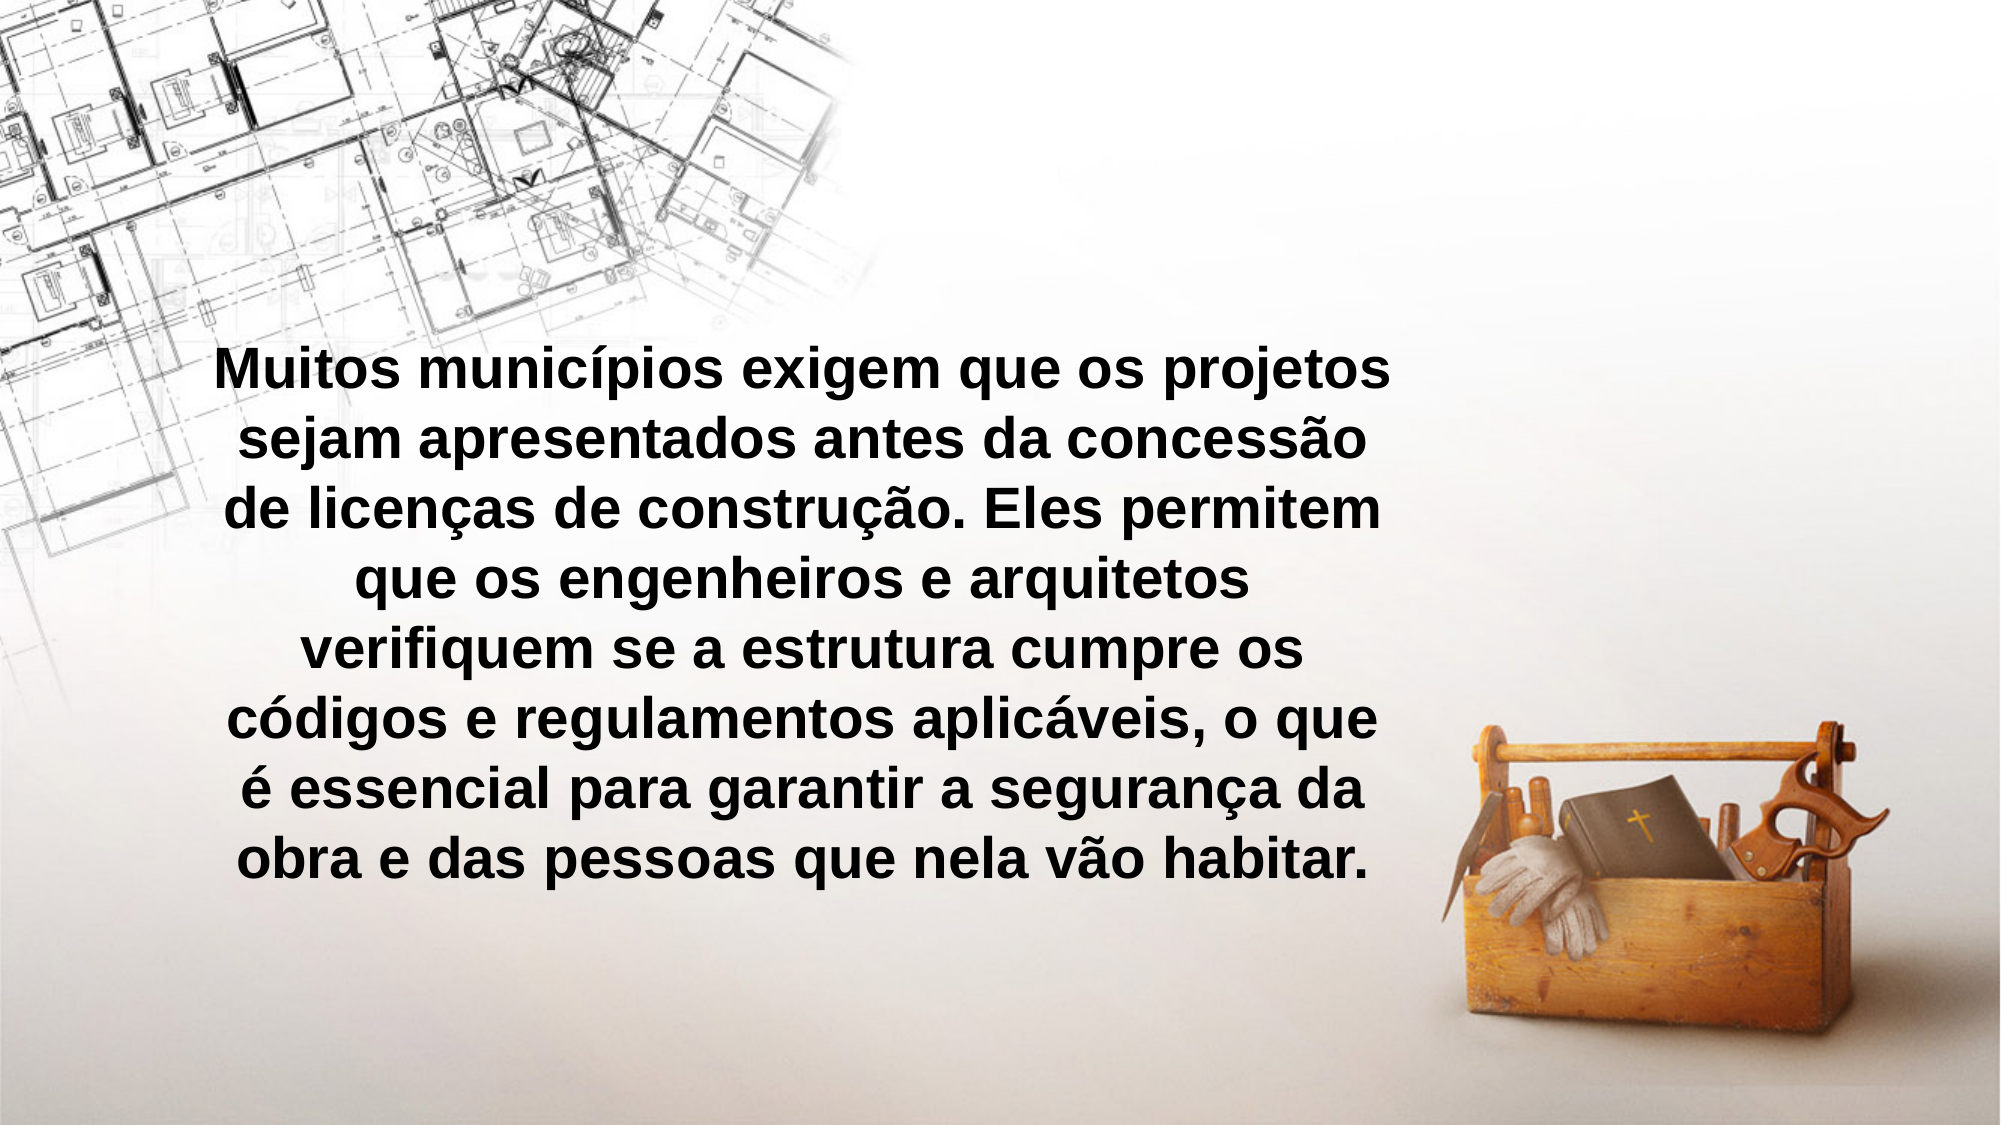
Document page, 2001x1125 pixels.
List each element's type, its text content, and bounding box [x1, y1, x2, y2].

picture [0, 0, 2001, 1125]
text_box Muitos municípios exigem que os projetos sejam apresentados antes da concessão de licenças de construção. Eles permitem que os engenheiros e arquitetos verifiquem se a estrutura cumpre os códigos e regulamentos aplicáveis, o que é essencial para garantir a segurança da obra e das pessoas que nela vão habitar. [198, 322, 1409, 898]
